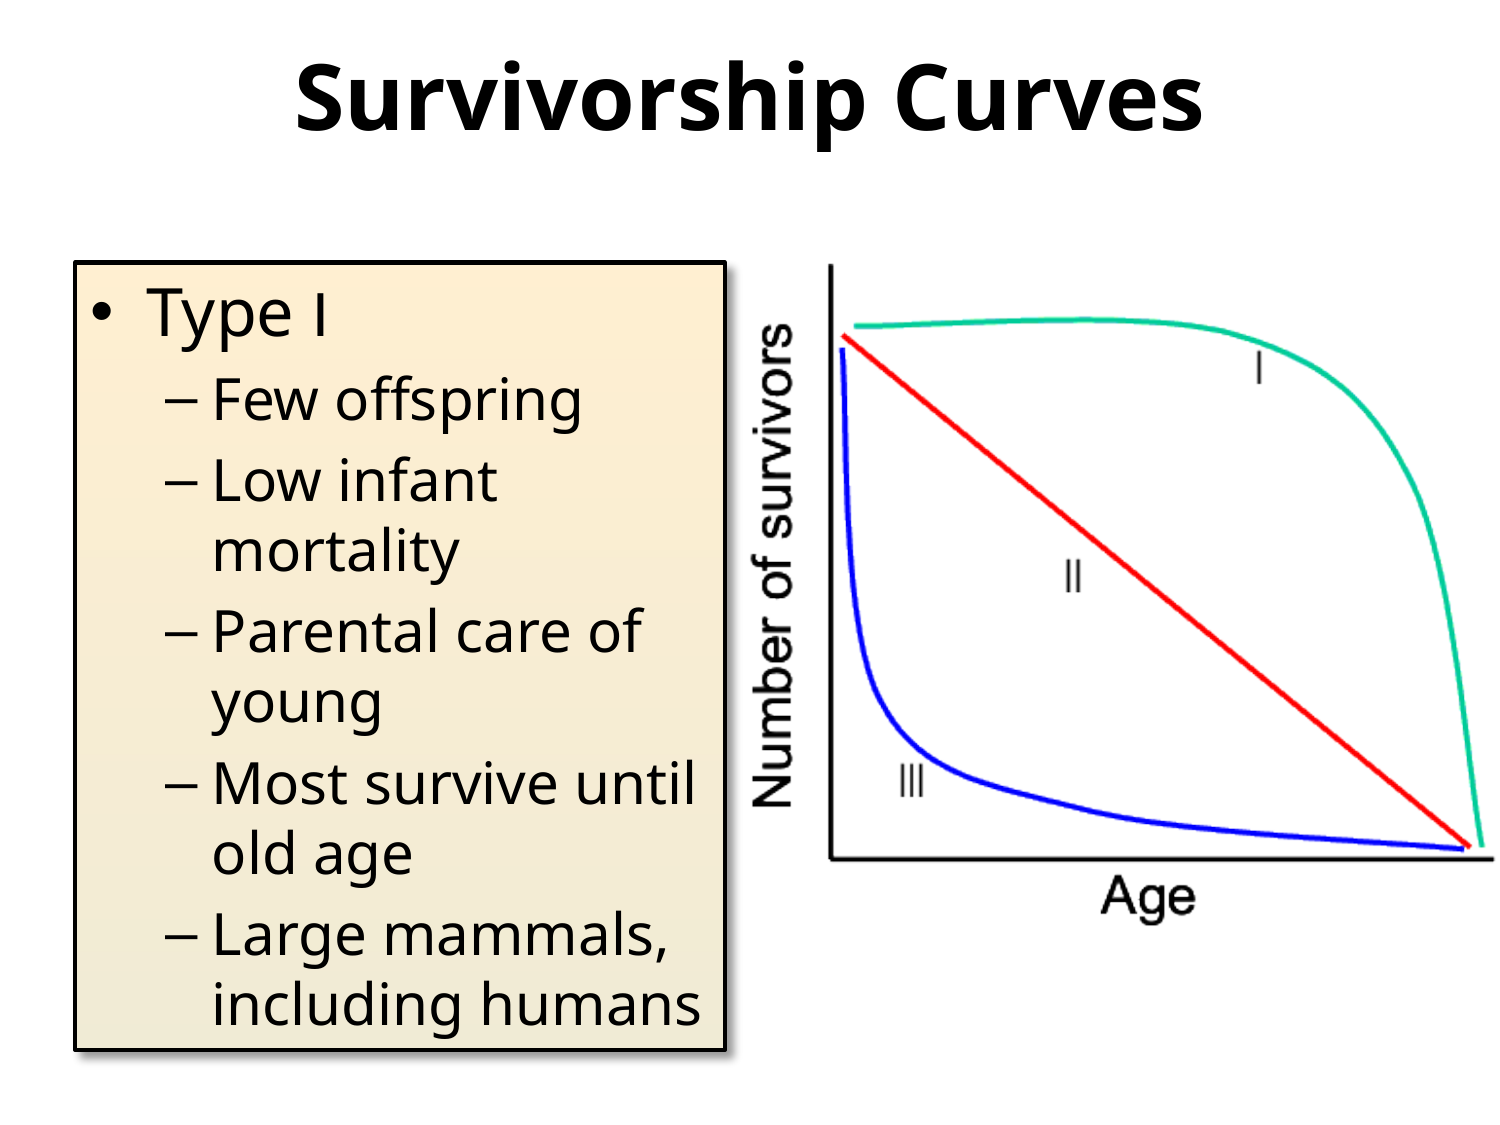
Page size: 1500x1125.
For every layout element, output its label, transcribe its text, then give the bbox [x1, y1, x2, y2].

title Survivorship Curves [75, 0, 1425, 188]
list Type I Few offspring Low infant mortality Parental care of young Most survive until old age Large mammals, including humans [75, 262, 725, 1050]
picture [737, 262, 1500, 936]
